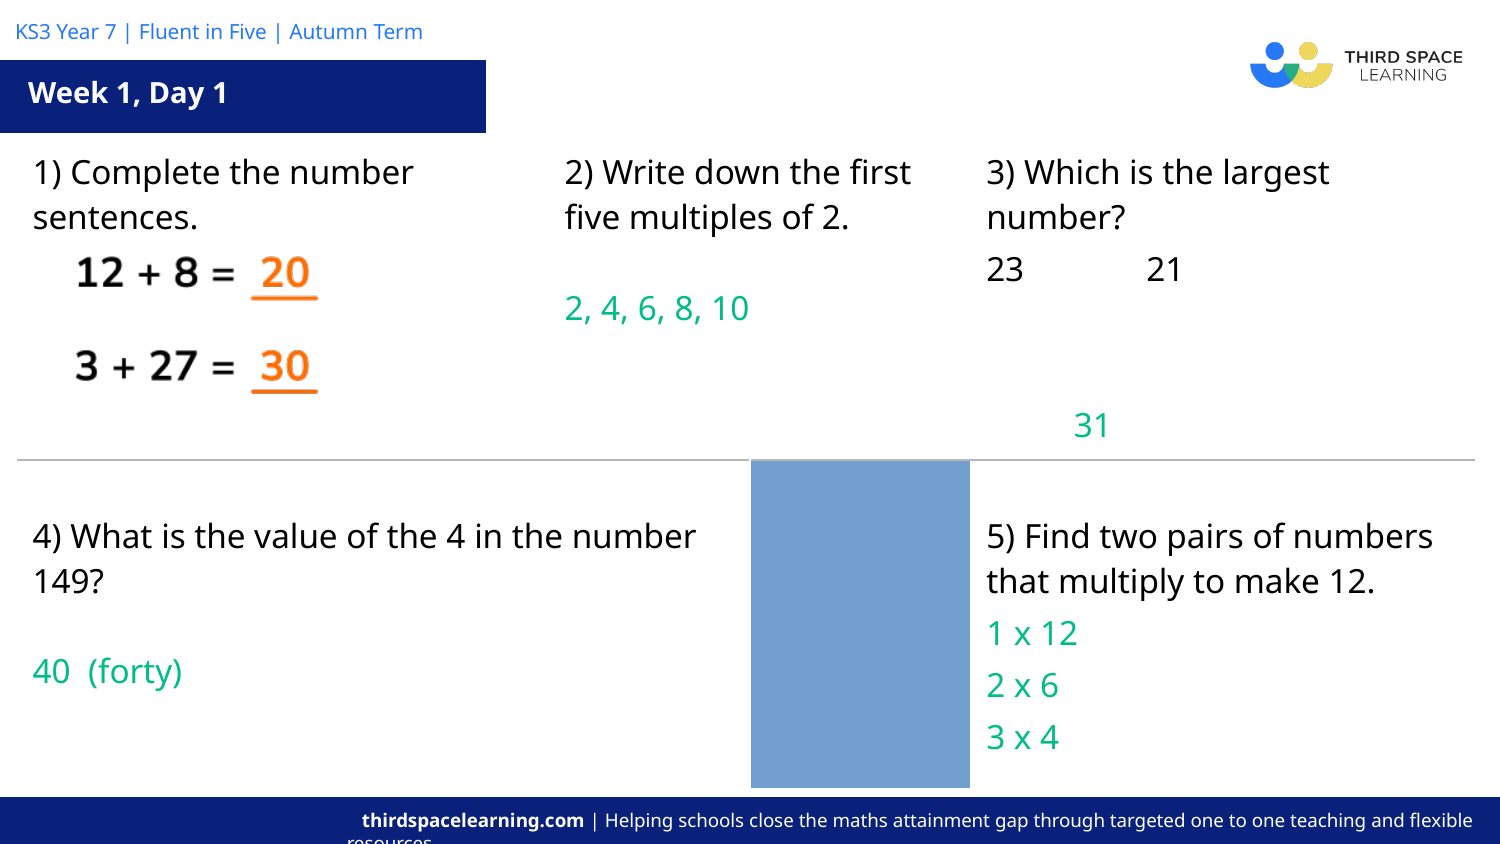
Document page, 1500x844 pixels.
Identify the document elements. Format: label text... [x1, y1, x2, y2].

picture [74, 245, 318, 396]
table_cell 5) Find two pairs of numbers that multiply to make 12. 1 x 12 2 x 6 3 x 4 [972, 461, 1474, 787]
table_header 1) Complete the number sentences. [19, 142, 549, 459]
picture [1250, 33, 1465, 99]
table_header 3) Which is the largest number? 23 21 31 [972, 142, 1474, 459]
table_header 2) Write down the first five multiples of 2. 2, 4, 6, 8, 10 [550, 142, 970, 459]
table_cell 4) What is the value of the 4 in the number 149? 40 (forty) [19, 461, 749, 787]
text_box Week 1, Day 1 [13, 59, 383, 125]
